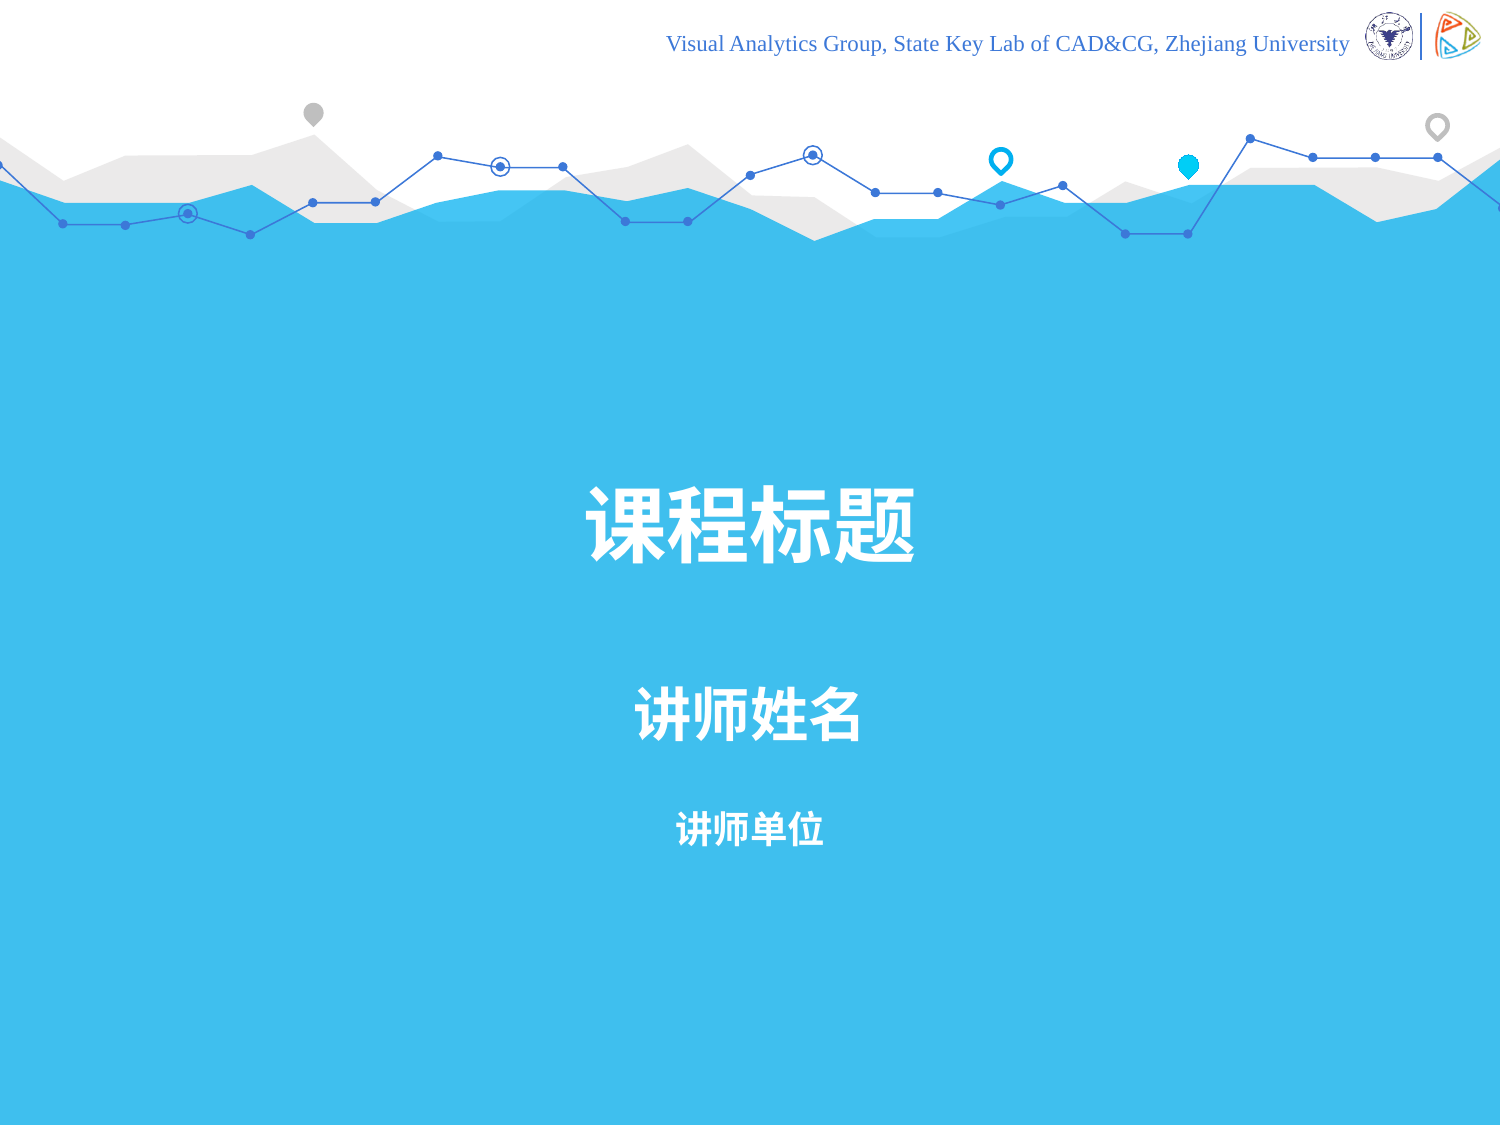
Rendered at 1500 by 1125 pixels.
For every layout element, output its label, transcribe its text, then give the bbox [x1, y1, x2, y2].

text_box 讲师姓名 [103, 668, 1397, 768]
text_box 讲师单位 [103, 782, 1397, 882]
picture [1434, 11, 1481, 59]
title 课程标题 [103, 420, 1397, 639]
picture [1365, 12, 1413, 60]
